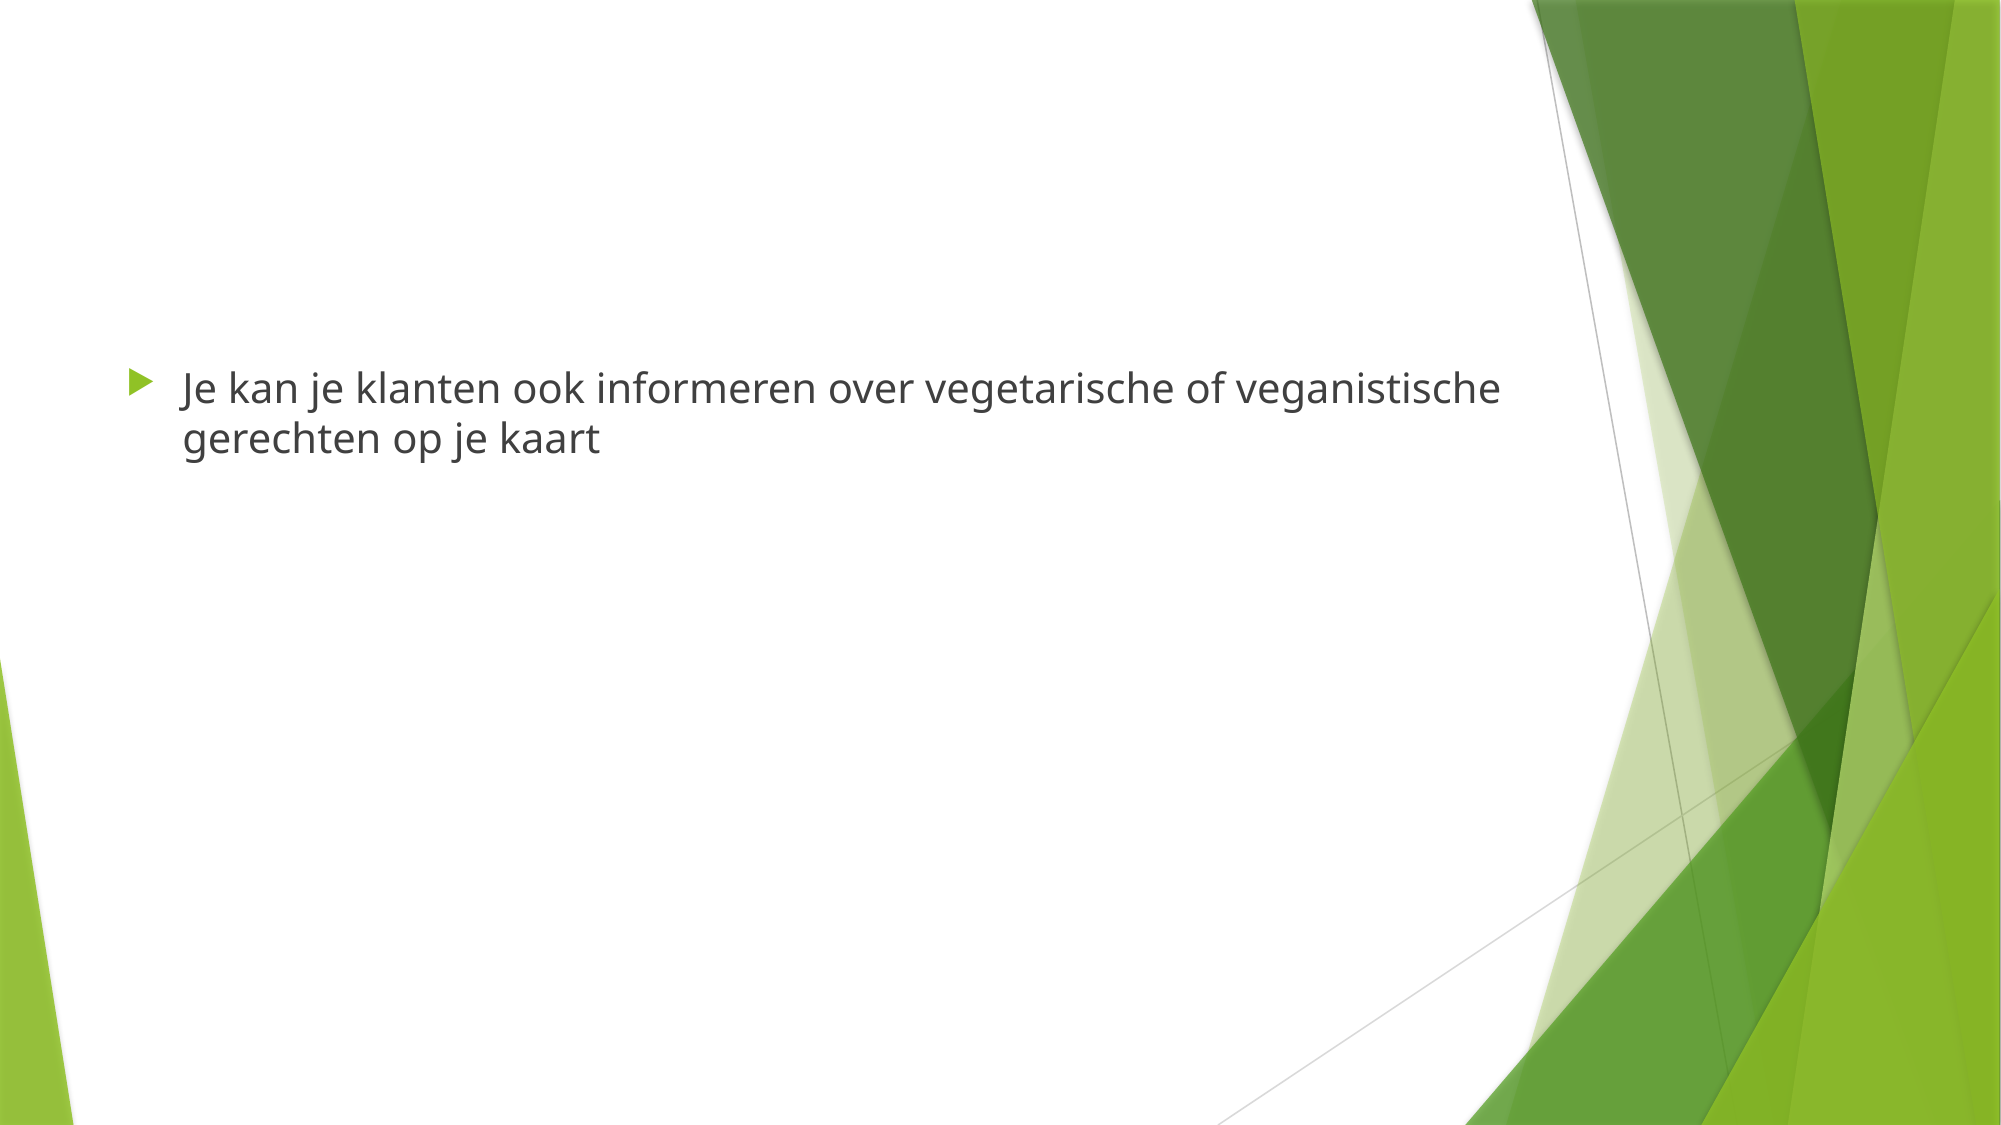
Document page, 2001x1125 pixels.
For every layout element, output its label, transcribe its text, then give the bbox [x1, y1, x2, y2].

list Je kan je klanten ook informeren over vegetarische of veganistische gerechten op je kaart [111, 354, 1522, 992]
